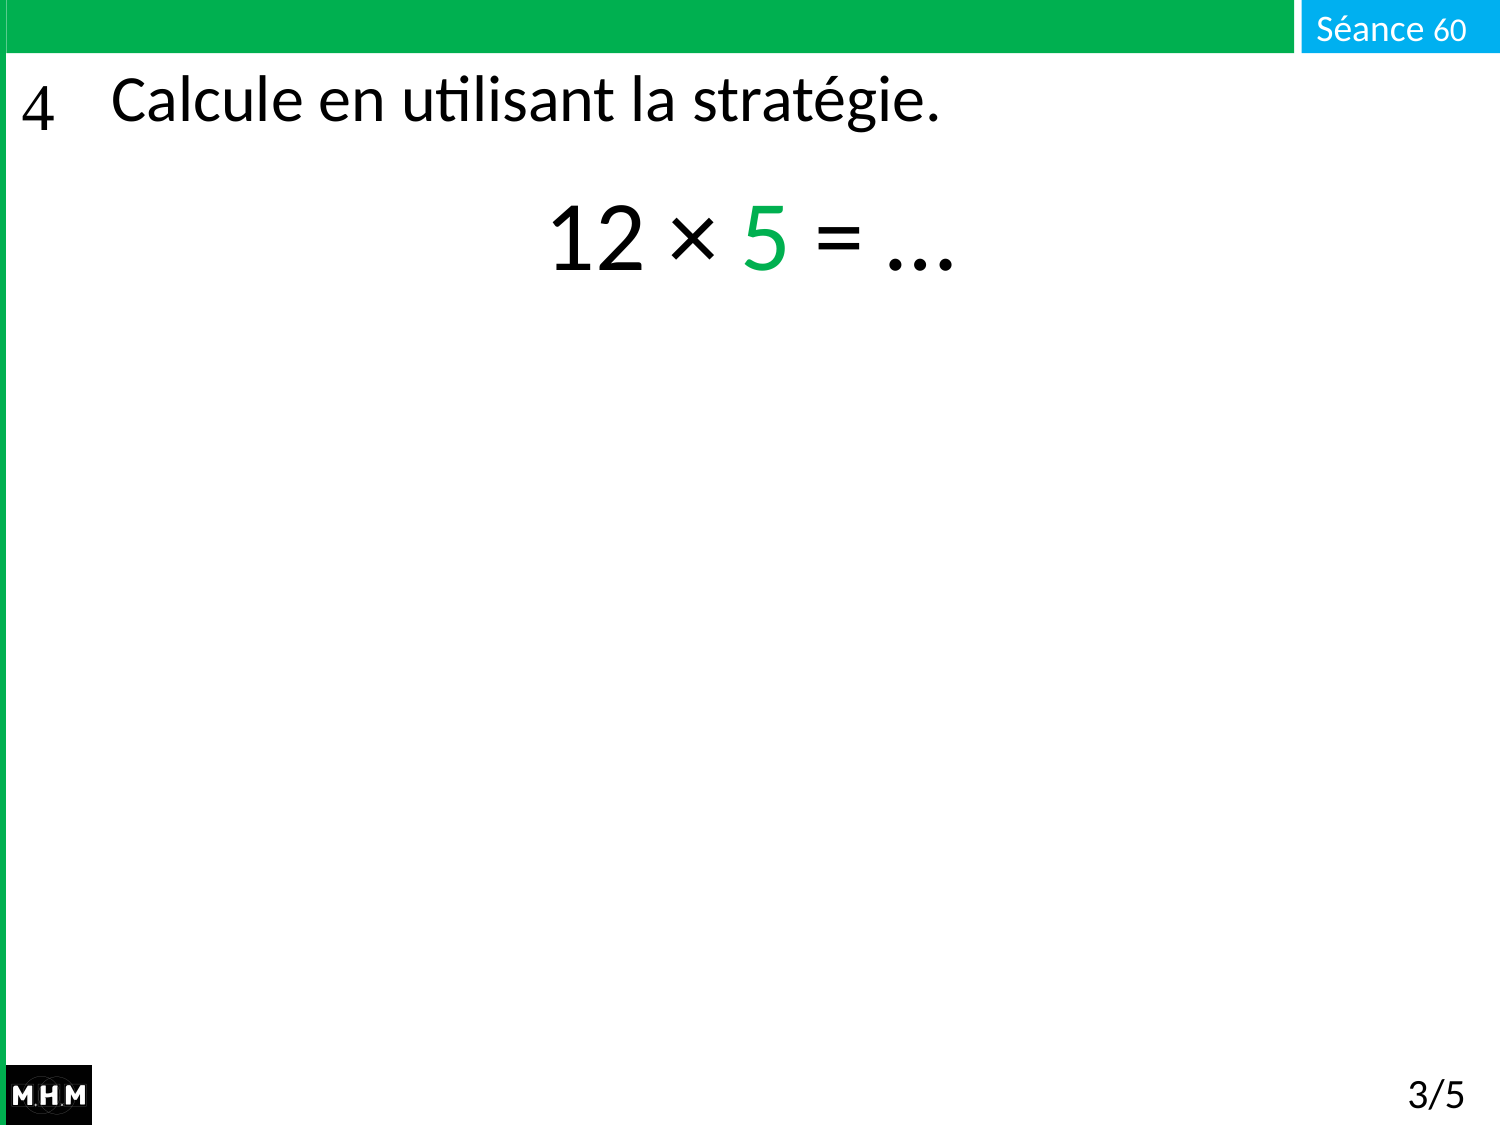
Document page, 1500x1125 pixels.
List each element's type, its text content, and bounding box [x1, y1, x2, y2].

picture [6, 1065, 92, 1125]
text_box 12 × 5 = … [15, 163, 1485, 298]
list 3/5 [1373, 1064, 1500, 1125]
title Calcule en utilisant la stratégie. [96, 57, 1391, 144]
